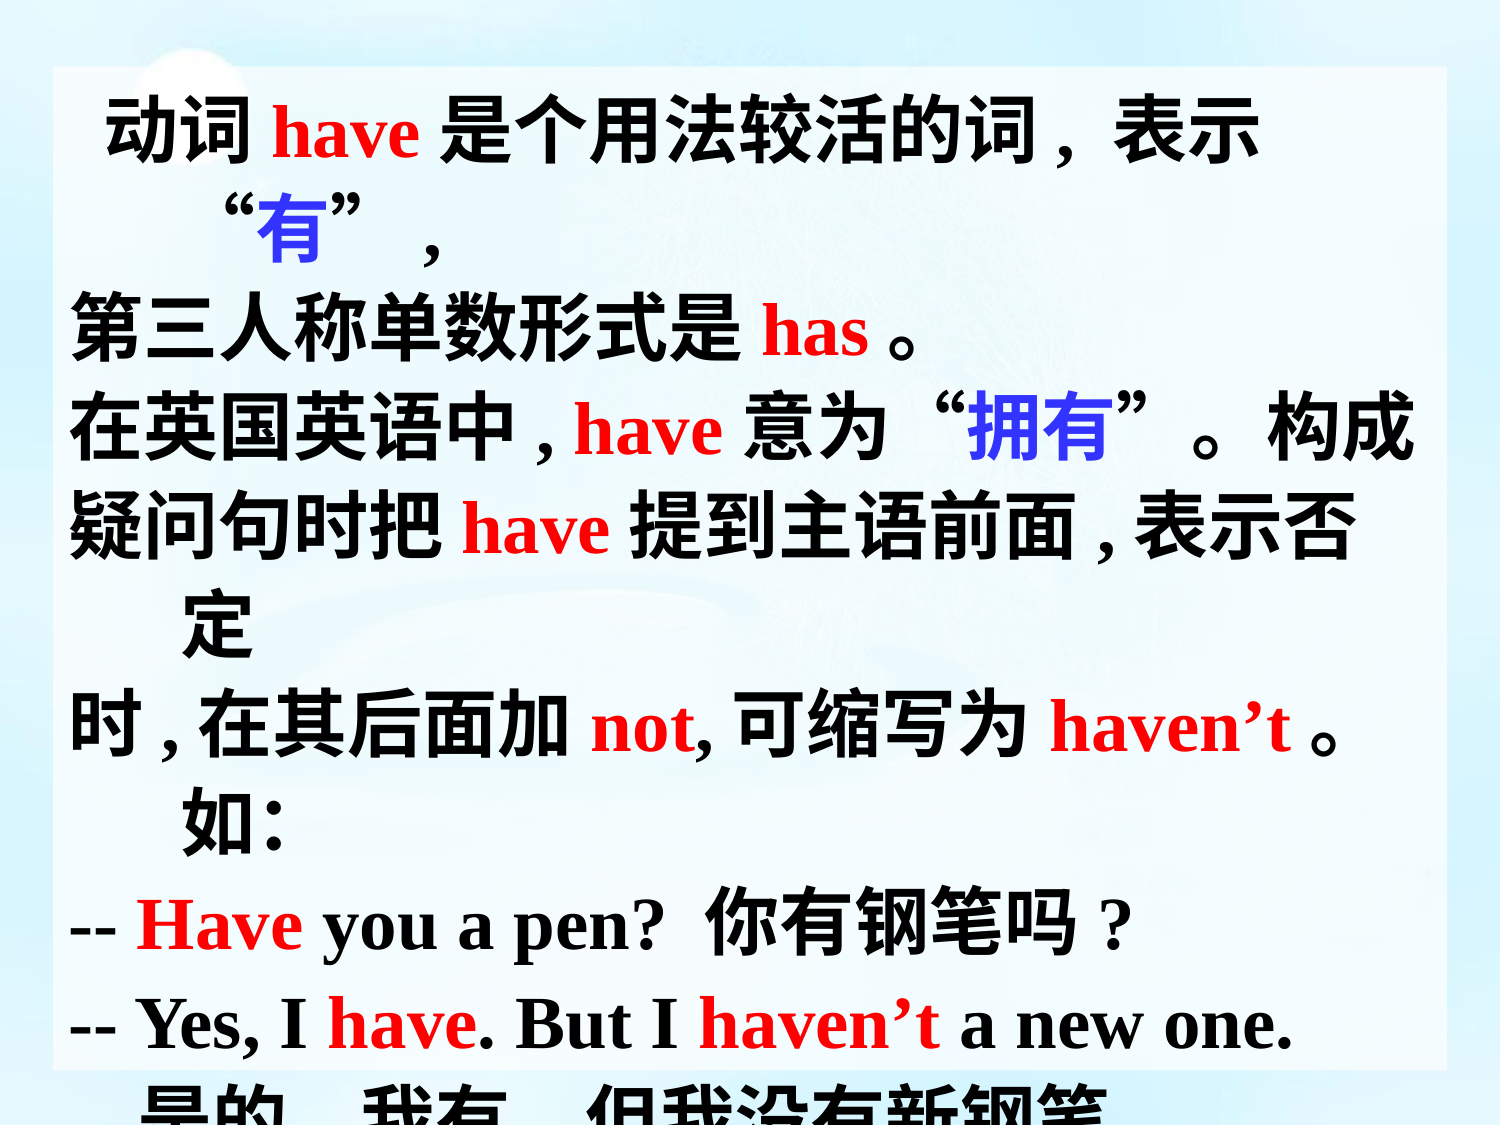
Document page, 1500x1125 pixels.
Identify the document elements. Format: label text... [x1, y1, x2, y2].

list 动词have是个用法较活的词, 表示“有”, 第三人称单数形式是has。 在英国英语中, have意为“拥有”。构成 疑问句时把have提到主语前面,表示否定 时,在其后面加not,可缩写为haven’t。如： -- Have you a pen? 你有钢笔吗? -- Yes, I have. But I haven’t a new one. 是的, 我有。但我没有新钢笔。 [53, 66, 1448, 1071]
picture [0, 0, 1500, 1125]
